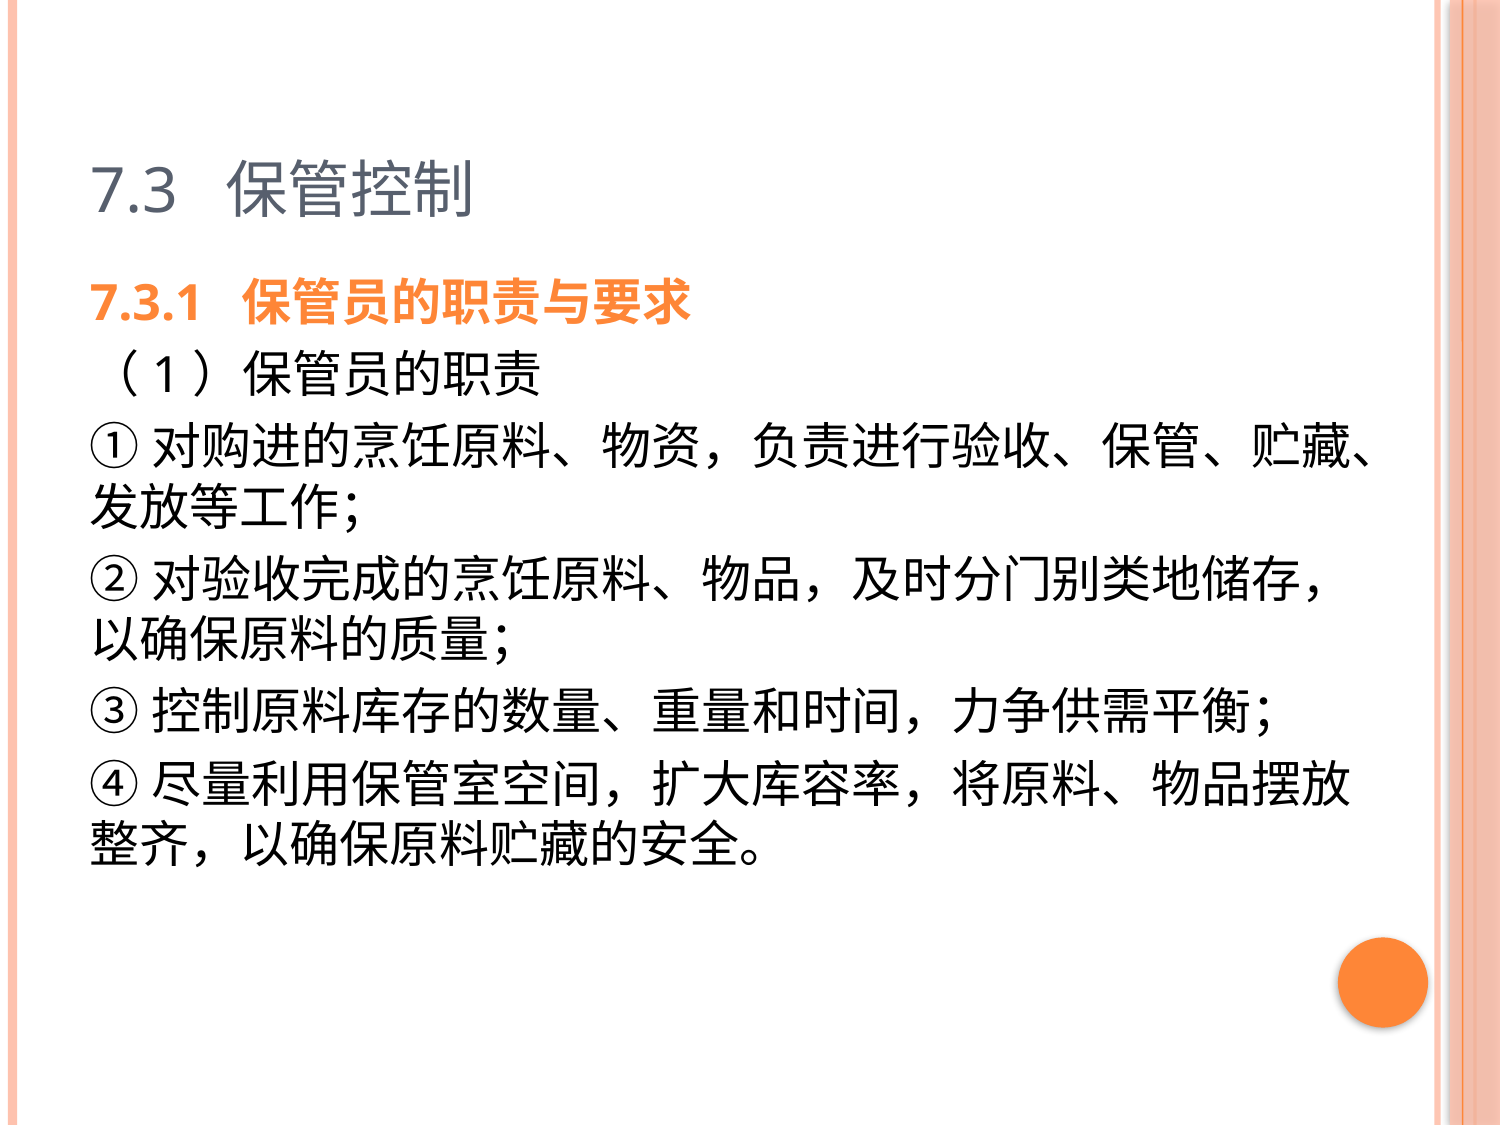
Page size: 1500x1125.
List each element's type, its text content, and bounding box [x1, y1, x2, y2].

list 7.3.1 保管员的职责与要求 （1）保管员的职责 ①对购进的烹饪原料、物资，负责进行验收、保管、贮藏、发放等工作； ②对验收完成的烹饪原料、物品，及时分门别类地储存，以确保原料的质量； ③控制原料库存的数量、重量和时间，力争供需平衡； ④尽量利用保管室空间，扩大库容率，将原料、物品摆放整齐，以确保原料贮藏的安全。 [74, 262, 1395, 1063]
title 7.3 保管控制 [75, 45, 1300, 233]
